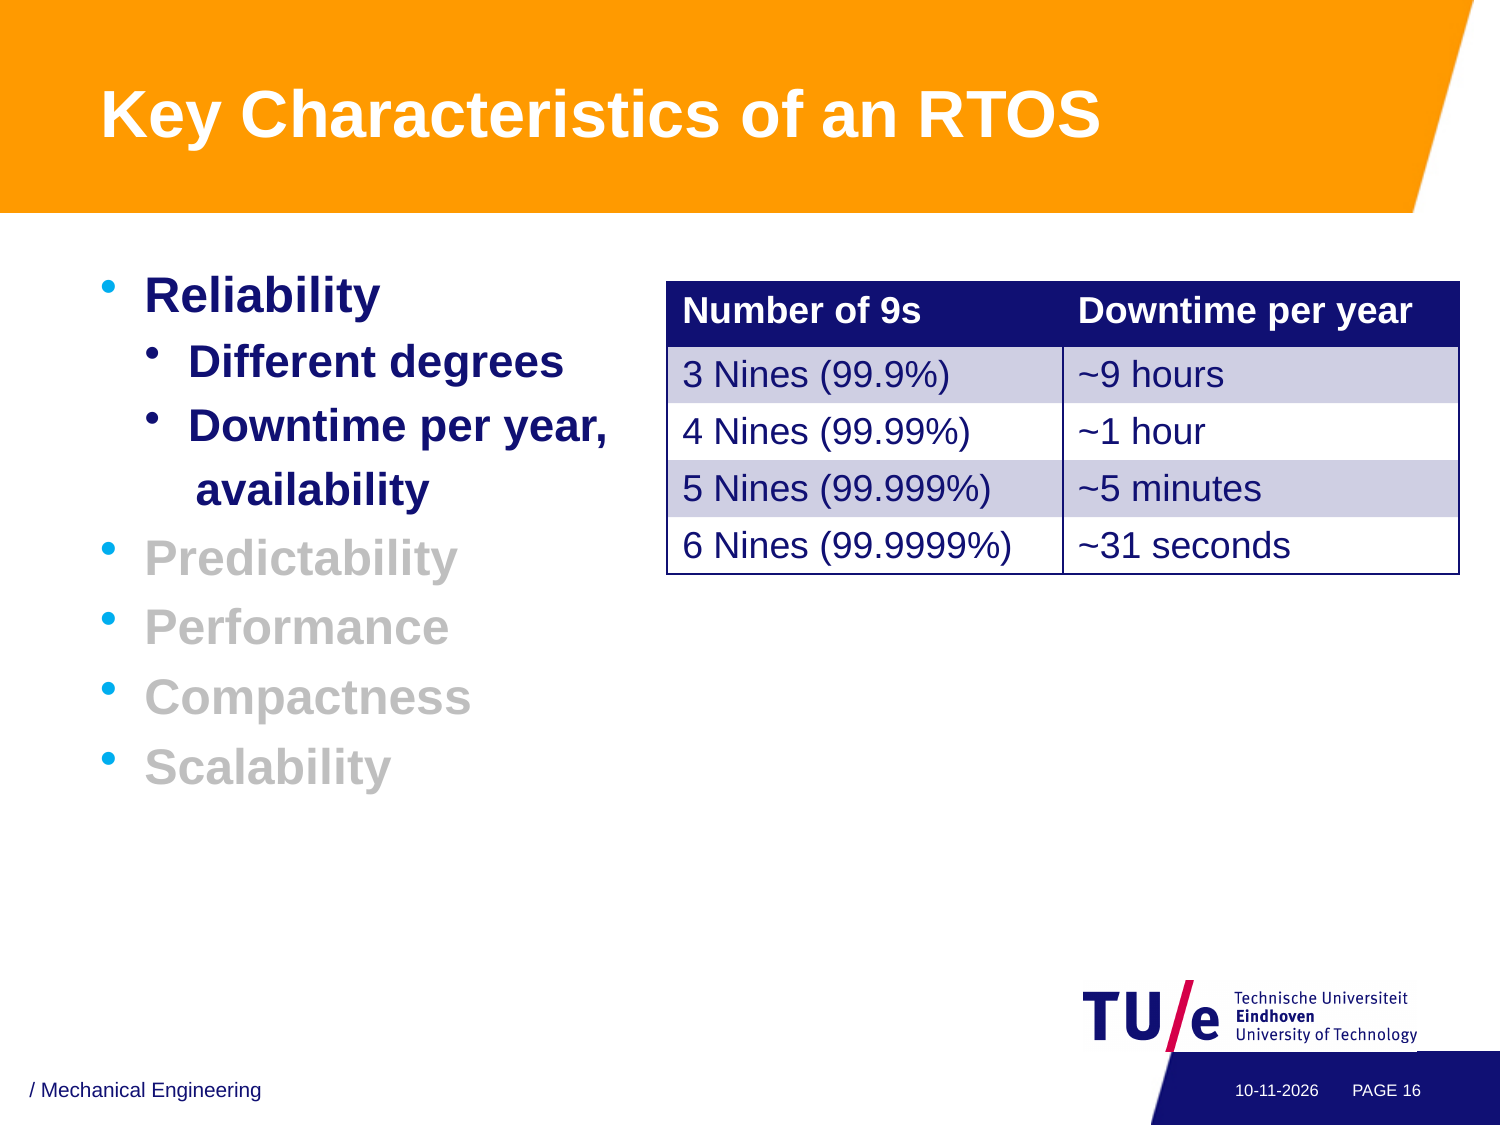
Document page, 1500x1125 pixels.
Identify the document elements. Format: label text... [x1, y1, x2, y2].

table_cell ~9 hours [1064, 347, 1458, 403]
table_cell ~5 minutes [1064, 460, 1458, 517]
picture [1083, 980, 1500, 1125]
title Key Characteristics of an RTOS [100, 35, 1417, 187]
table_cell 3 Nines (99.9%) [668, 347, 1062, 403]
slide_number PAGE 16 [1352, 1074, 1453, 1105]
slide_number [1234, 1074, 1342, 1105]
table_header Number of 9s [668, 283, 1062, 345]
picture [0, 0, 1474, 213]
table_header Downtime per year [1064, 283, 1458, 345]
footer / Mechanical Engineering [29, 1074, 620, 1105]
table_cell 4 Nines (99.99%) [668, 403, 1062, 460]
table_cell 5 Nines (99.999%) [668, 460, 1062, 517]
list Reliability Different degrees Downtime per year, availability Predictability Performance Compactness Scalability [100, 262, 1412, 942]
table_cell ~1 hour [1064, 403, 1458, 460]
table_cell ~31 seconds [1064, 517, 1458, 573]
table_cell 6 Nines (99.9999%) [668, 517, 1062, 573]
